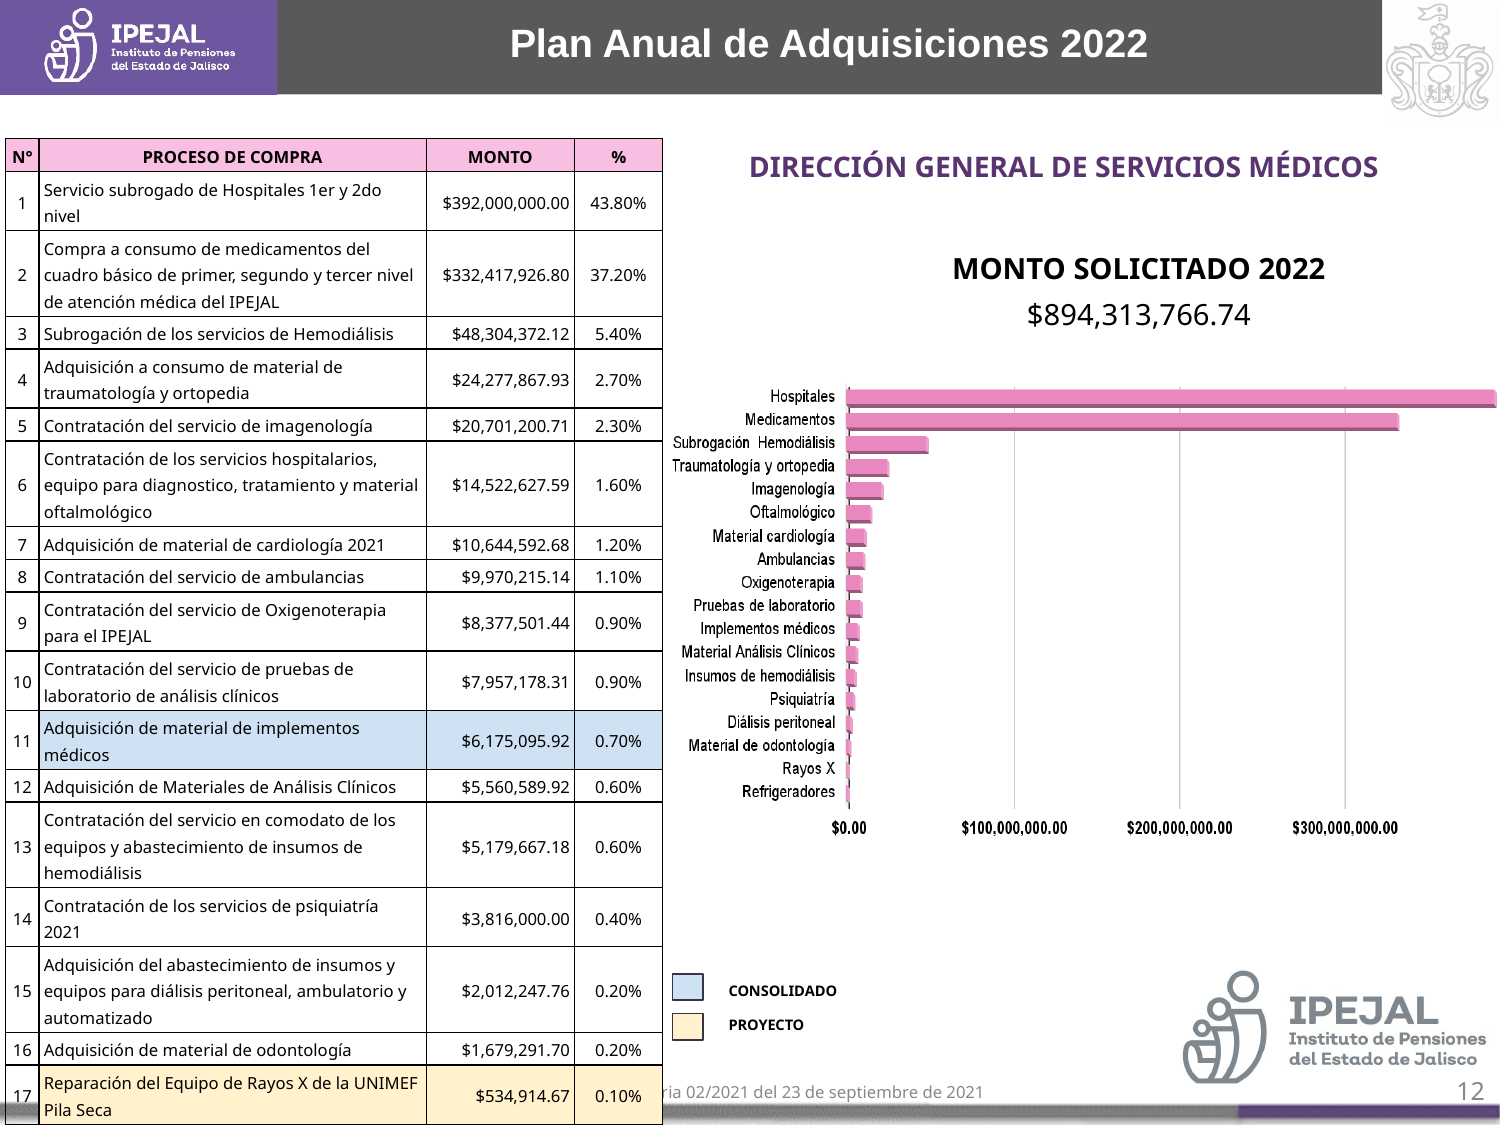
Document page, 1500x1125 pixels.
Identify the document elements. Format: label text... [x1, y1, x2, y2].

table_cell 4 [6, 350, 38, 407]
table_cell Contratación de los servicios hospitalarios, equipo para diagnostico, tratamiento y material oftalmológico [40, 442, 426, 526]
table_cell Contratación del servicio de ambulancias [40, 560, 426, 591]
table_cell 1.60% [575, 442, 662, 526]
text_box [672, 973, 704, 1001]
table_cell Adquisición a consumo de material de traumatología y ortopedia [40, 350, 426, 407]
table_cell $5,179,667.18 [427, 803, 574, 887]
table_cell Compra a consumo de medicamentos del cuadro básico de primer, segundo y tercer nivel de atención médica del IPEJAL [40, 231, 426, 316]
table_cell 13 [6, 803, 38, 887]
table_cell 5 [6, 409, 38, 440]
table_cell 11 [6, 711, 38, 769]
table_cell 43.80% [575, 172, 662, 230]
table_cell Adquisición de material de cardiología 2021 [40, 527, 426, 559]
table_cell 14 [6, 888, 38, 946]
table_cell 15 [6, 947, 38, 1032]
table_cell 0.20% [575, 947, 662, 1032]
text_box CONSOLIDADO PROYECTO [713, 966, 1053, 1049]
table_cell $332,417,926.80 [427, 231, 574, 316]
slide_number ‹#› [1149, 1062, 1500, 1122]
picture [663, 1096, 1500, 1125]
text_box [672, 1013, 704, 1040]
table_cell Adquisición de Materiales de Análisis Clínicos [40, 770, 426, 801]
table_cell 0.40% [575, 888, 662, 946]
table_cell $14,522,627.59 [427, 442, 574, 526]
list DIRECCIÓN GENERAL DE SERVICIOS MÉDICOS [661, 117, 1467, 191]
table_cell 3 [6, 317, 38, 348]
table_cell Adquisición de material de implementos médicos [40, 711, 426, 769]
table_cell 2.30% [575, 409, 662, 440]
table_cell $20,701,200.71 [427, 409, 574, 440]
table_header % [575, 139, 662, 171]
table_cell Contratación del servicio de pruebas de laboratorio de análisis clínicos [40, 652, 426, 710]
table_cell Adquisición de material de odontología [40, 1033, 426, 1064]
table_cell 0.10% [575, 1066, 662, 1124]
table_cell Adquisición del abastecimiento de insumos y equipos para diálisis peritoneal, ambulatorio y automatizado [40, 947, 426, 1032]
table_cell 0.20% [575, 1033, 662, 1064]
table_cell 9 [6, 593, 38, 650]
table_cell Contratación del servicio en comodato de los equipos y abastecimiento de insumos de hemodiálisis [40, 803, 426, 887]
table_cell 0.90% [575, 652, 662, 710]
table_header MONTO [427, 139, 574, 171]
table_cell $10,644,592.68 [427, 527, 574, 559]
table_cell Subrogación de los servicios de Hemodiálisis [40, 317, 426, 348]
table_cell 1 [6, 172, 38, 230]
picture [0, 1096, 5, 1125]
table_cell $9,970,215.14 [427, 560, 574, 591]
table_cell $2,012,247.76 [427, 947, 574, 1032]
table_cell $48,304,372.12 [427, 317, 574, 348]
table_cell 2.70% [575, 350, 662, 407]
table_cell $3,816,000.00 [427, 888, 574, 946]
table_cell 1.20% [575, 527, 662, 559]
footer Sesión Extraordinaria 02/2021 del 23 de septiembre de 2021 [663, 1062, 1046, 1122]
picture [0, 0, 278, 95]
table_cell 0.90% [575, 593, 662, 650]
table_cell 17 [6, 1066, 38, 1124]
table_cell $6,175,095.92 [427, 711, 574, 769]
table_cell Contratación del servicio de Oxigenoterapia para el IPEJAL [40, 593, 426, 650]
table_cell $1,679,291.70 [427, 1033, 574, 1064]
table_cell $5,560,589.92 [427, 770, 574, 801]
table_cell 16 [6, 1033, 38, 1064]
table_cell $24,277,867.93 [427, 350, 574, 407]
title Plan Anual de Adquisiciones 2022 [277, 8, 1383, 82]
table_cell 0.60% [575, 803, 662, 887]
table_cell $8,377,501.44 [427, 593, 574, 650]
table_cell 12 [6, 770, 38, 801]
table_cell Reparación del Equipo de Rayos X de la UNIMEF Pila Seca [40, 1066, 426, 1124]
table_cell 2 [6, 231, 38, 316]
table_cell Contratación del servicio de imagenología [40, 409, 426, 440]
table_cell 1.10% [575, 560, 662, 591]
table_cell 5.40% [575, 317, 662, 348]
table_cell 7 [6, 527, 38, 559]
table_header MONTO SOLICITADO 2022 $894,313,766.74 [830, 227, 1448, 349]
table_cell Servicio subrogado de Hospitales 1er y 2do nivel [40, 172, 426, 230]
table_cell 0.60% [575, 770, 662, 801]
table_cell $7,957,178.31 [427, 652, 574, 710]
table_cell 6 [6, 442, 38, 526]
picture [1384, 1, 1500, 122]
table_cell $392,000,000.00 [427, 172, 574, 230]
table_header PROCESO DE COMPRA [40, 139, 426, 171]
table_cell $534,914.67 [427, 1066, 574, 1124]
table_cell 37.20% [575, 231, 662, 316]
picture [1176, 963, 1490, 1086]
table_cell 10 [6, 652, 38, 710]
table_header N° [6, 139, 38, 171]
table_cell Contratación de los servicios de psiquiatría 2021 [40, 888, 426, 946]
table_cell 8 [6, 560, 38, 591]
table_cell 0.70% [575, 711, 662, 769]
picture [672, 379, 1500, 842]
